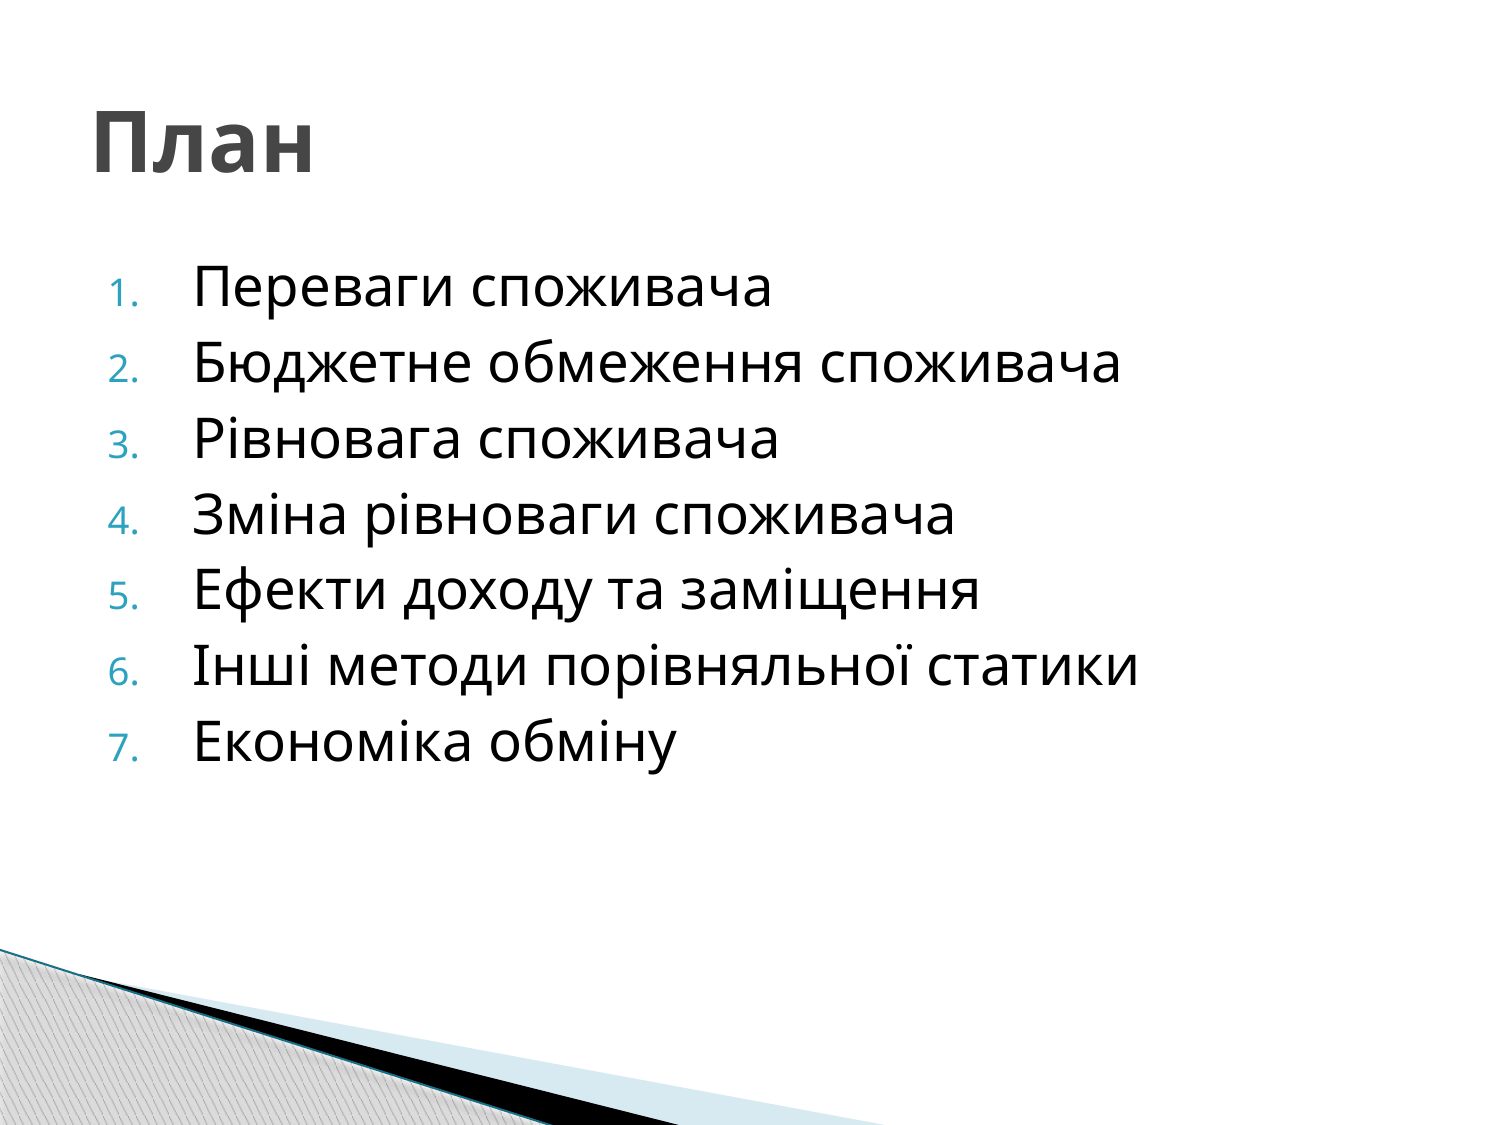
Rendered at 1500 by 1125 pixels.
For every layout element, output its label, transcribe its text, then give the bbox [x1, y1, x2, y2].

list Переваги споживача Бюджетне обмеження споживача Рівновага споживача Зміна рівноваги споживача Ефекти доходу та заміщення Інші методи порівняльної статики Економіка обміну [75, 243, 1425, 986]
title План [75, 45, 1425, 233]
